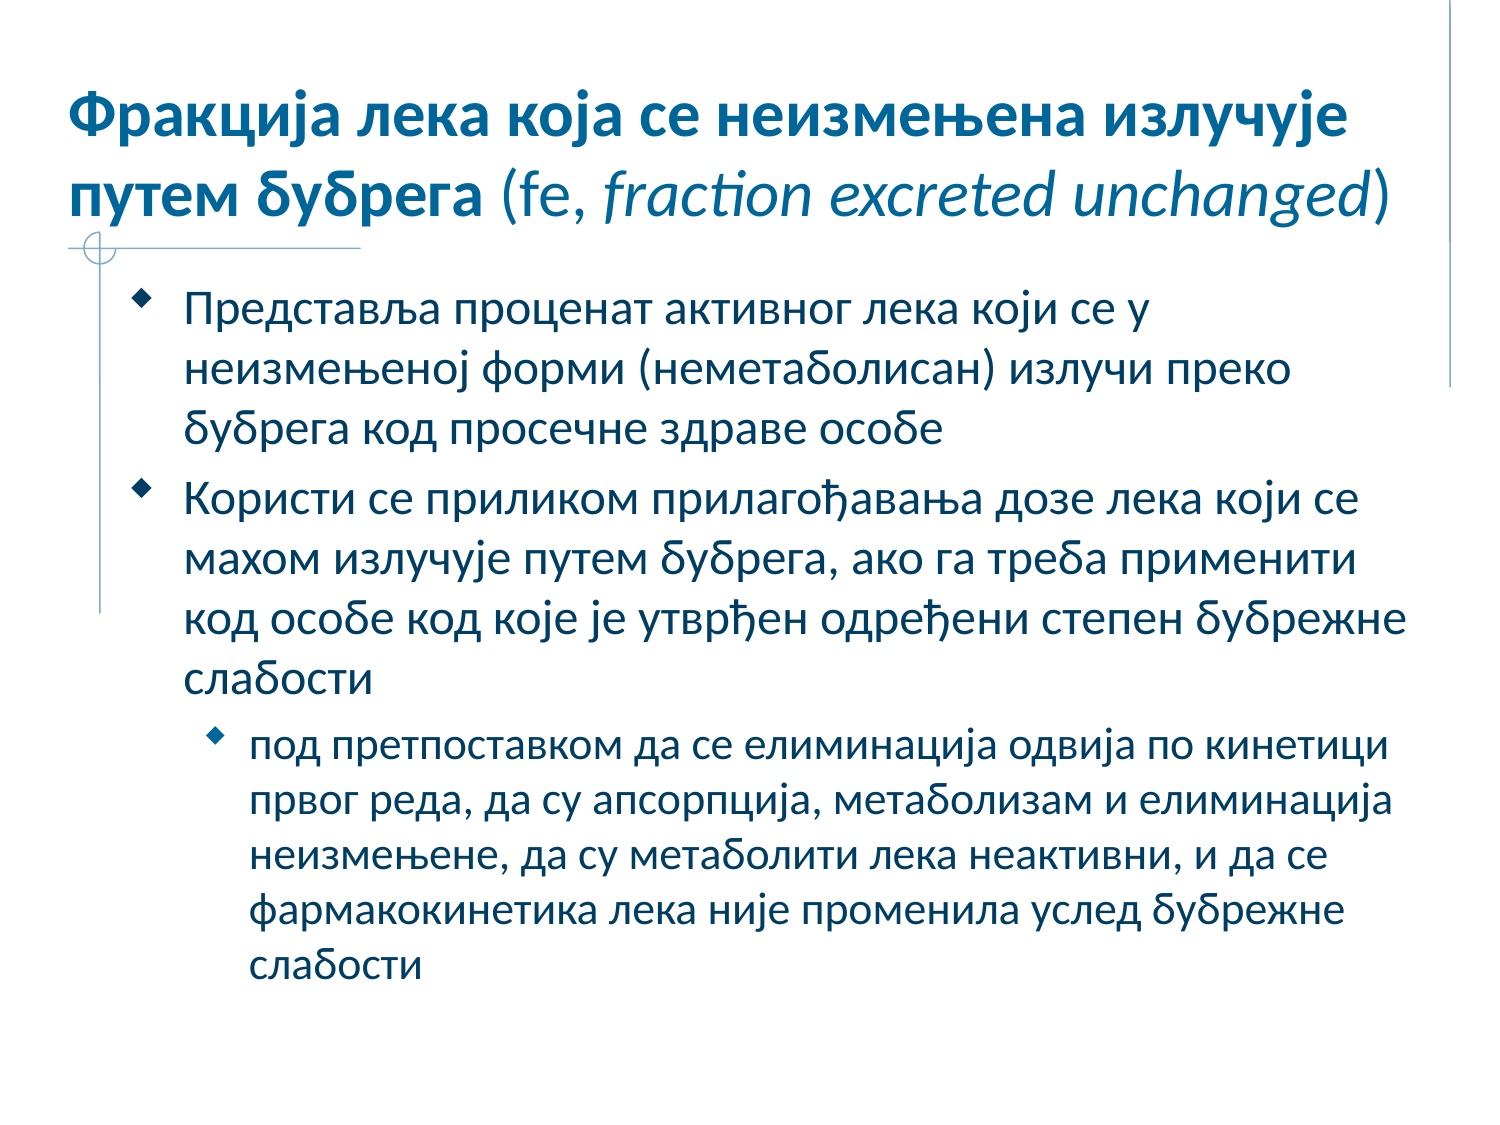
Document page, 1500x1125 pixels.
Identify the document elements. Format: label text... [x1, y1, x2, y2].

list Представља проценат активног лека који се у неизмењеној форми (неметаболисан) излучи преко бубрега код просечне здраве особе Користи се приликом прилагођавања дозе лека који се махом излучује путем бубрега, ако га треба применити код особе код које је утврђен одређени степен бубрежне слабости под претпоставком да се елиминација одвија по кинетици првог реда, да су апсорпција, метаболизам и елиминација неизмењене, да су метаболити лека неактивни, и да се фармакокинетика лека није променила услед бубрежне слабости [111, 266, 1436, 1024]
title Фракција лека која се неизмењена излучује путем бубрега (fe, fraction excreted unchanged) [52, 49, 1436, 238]
